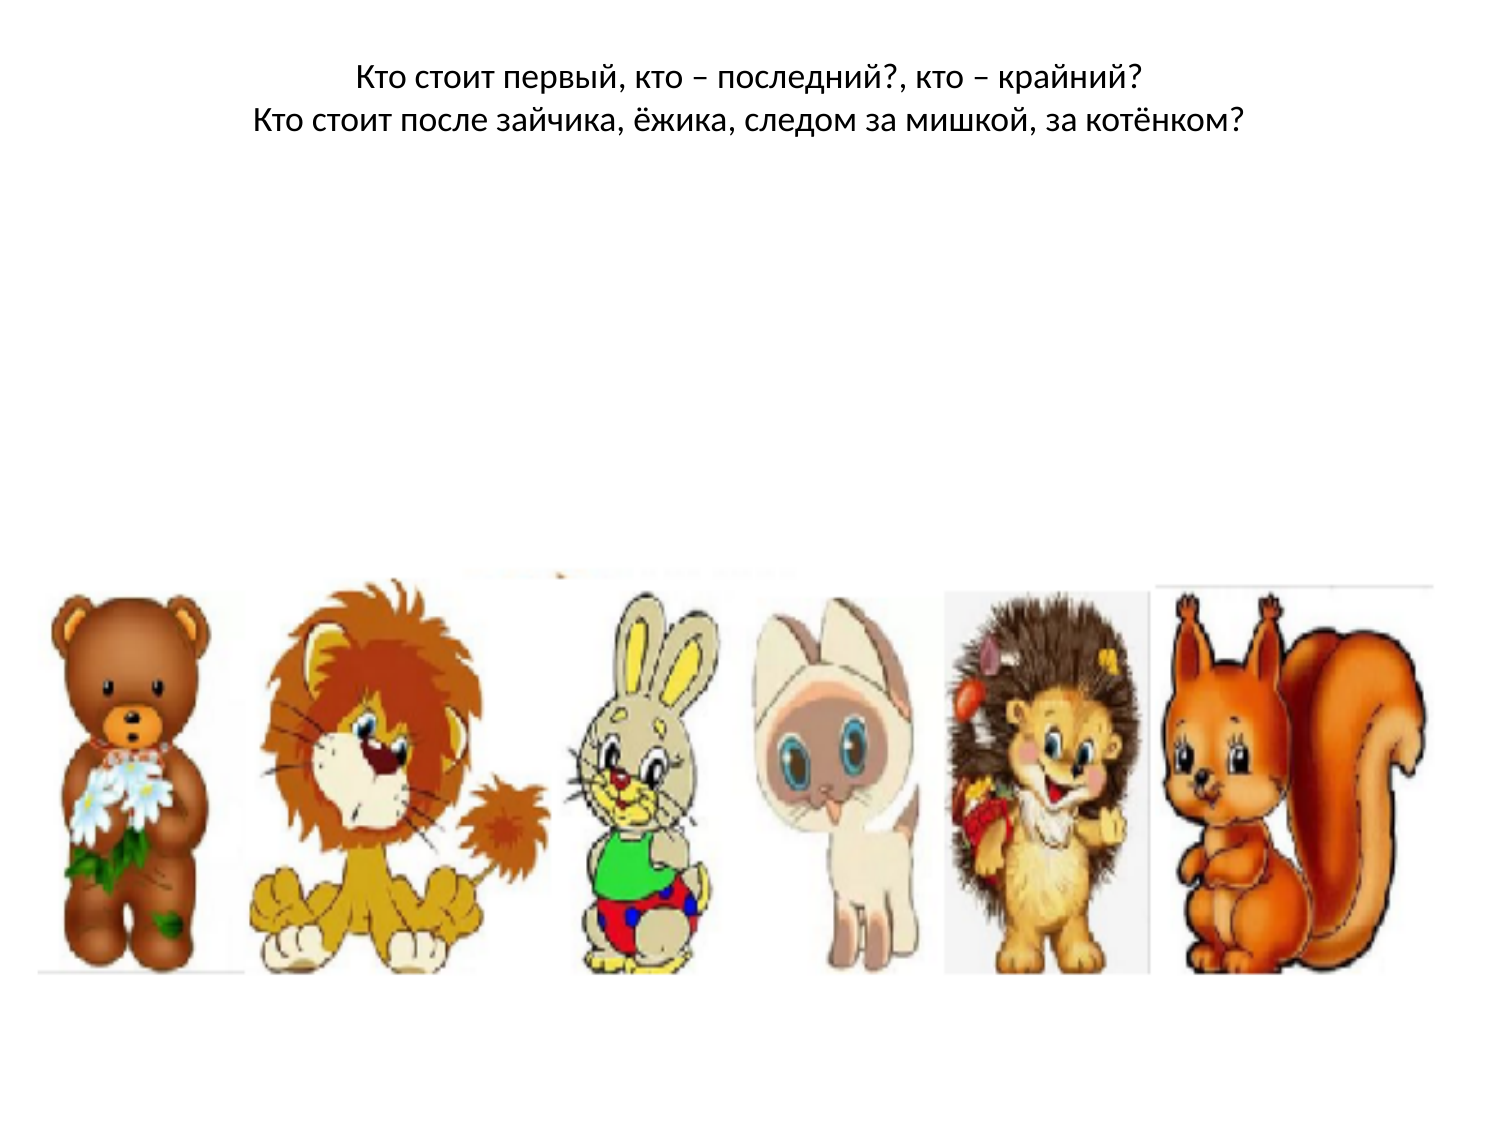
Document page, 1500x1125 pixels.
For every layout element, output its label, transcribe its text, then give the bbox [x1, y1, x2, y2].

picture [37, 562, 1448, 1000]
title Кто стоит первый, кто – последний?, кто – крайний? Кто стоит после зайчика, ёжика, следом за мишкой, за котёнком? [75, 45, 1425, 233]
